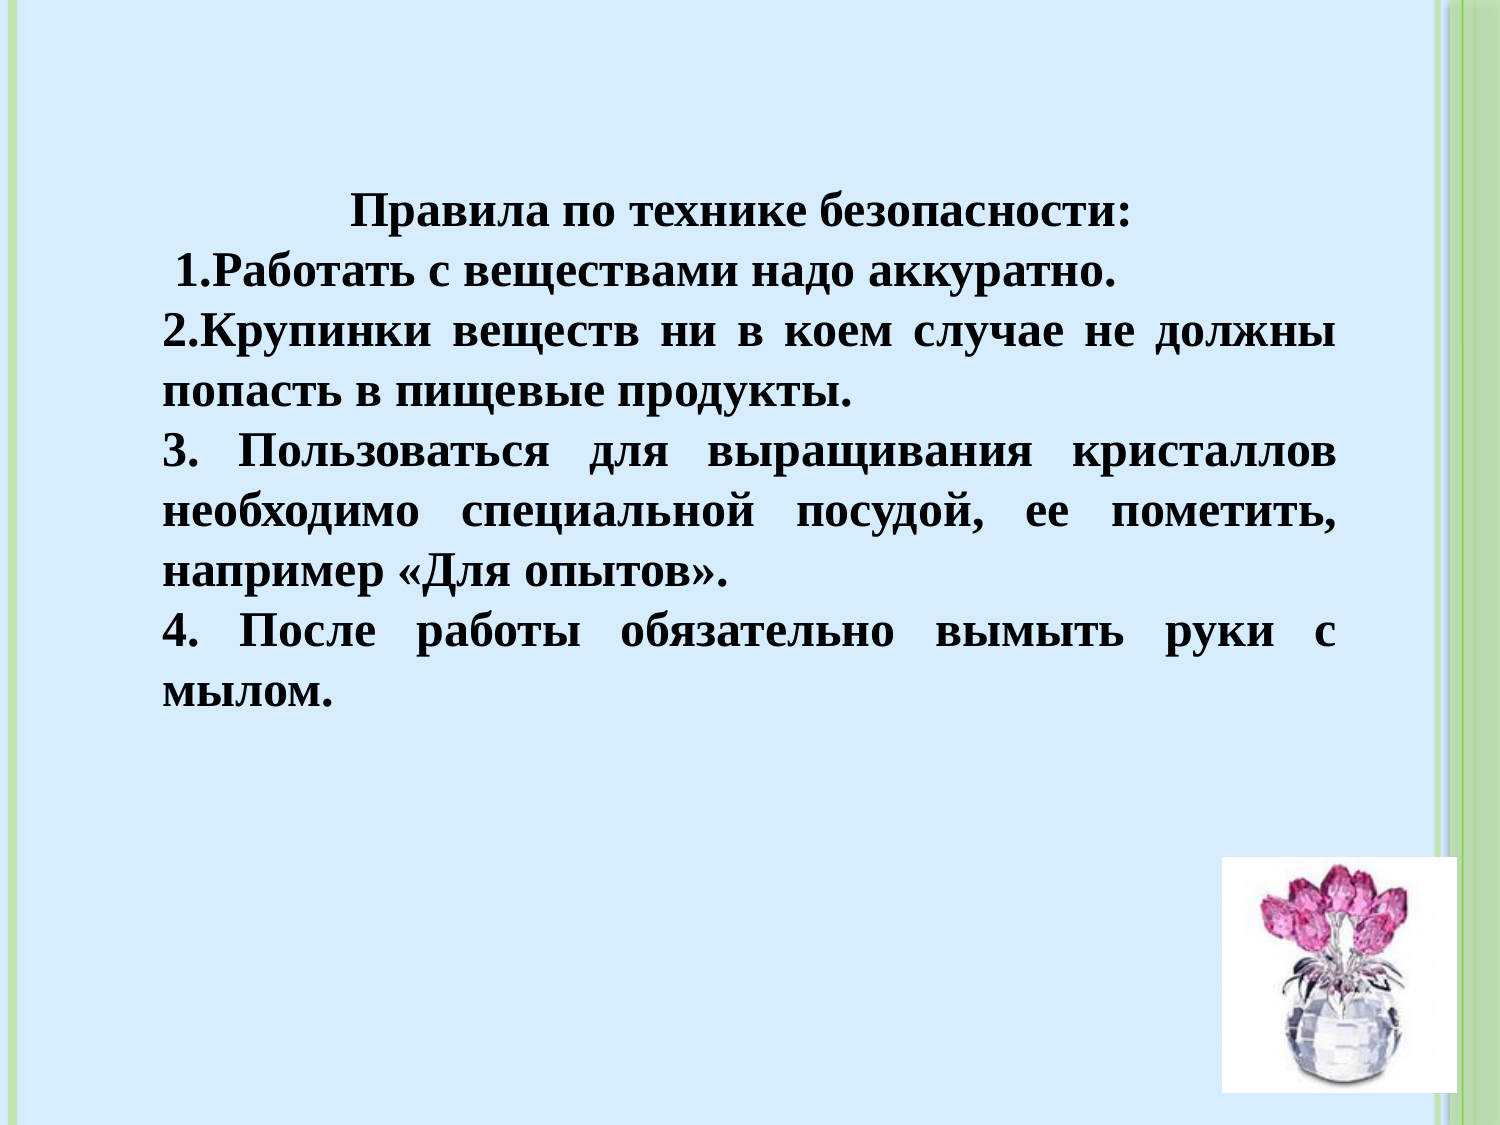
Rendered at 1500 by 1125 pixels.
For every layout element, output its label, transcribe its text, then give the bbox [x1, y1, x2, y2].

text_box Правила по технике безопасности: 1.Работать с веществами надо аккуратно. 2.Крупинки веществ ни в коем случае не должны попасть в пищевые продукты. 3. Пользоваться для выращивания кристаллов необходимо специальной посудой, ее пометить, например «Для опытов». 4. После работы обязательно вымыть руки с мылом. [147, 169, 1353, 725]
picture [1221, 857, 1458, 1093]
